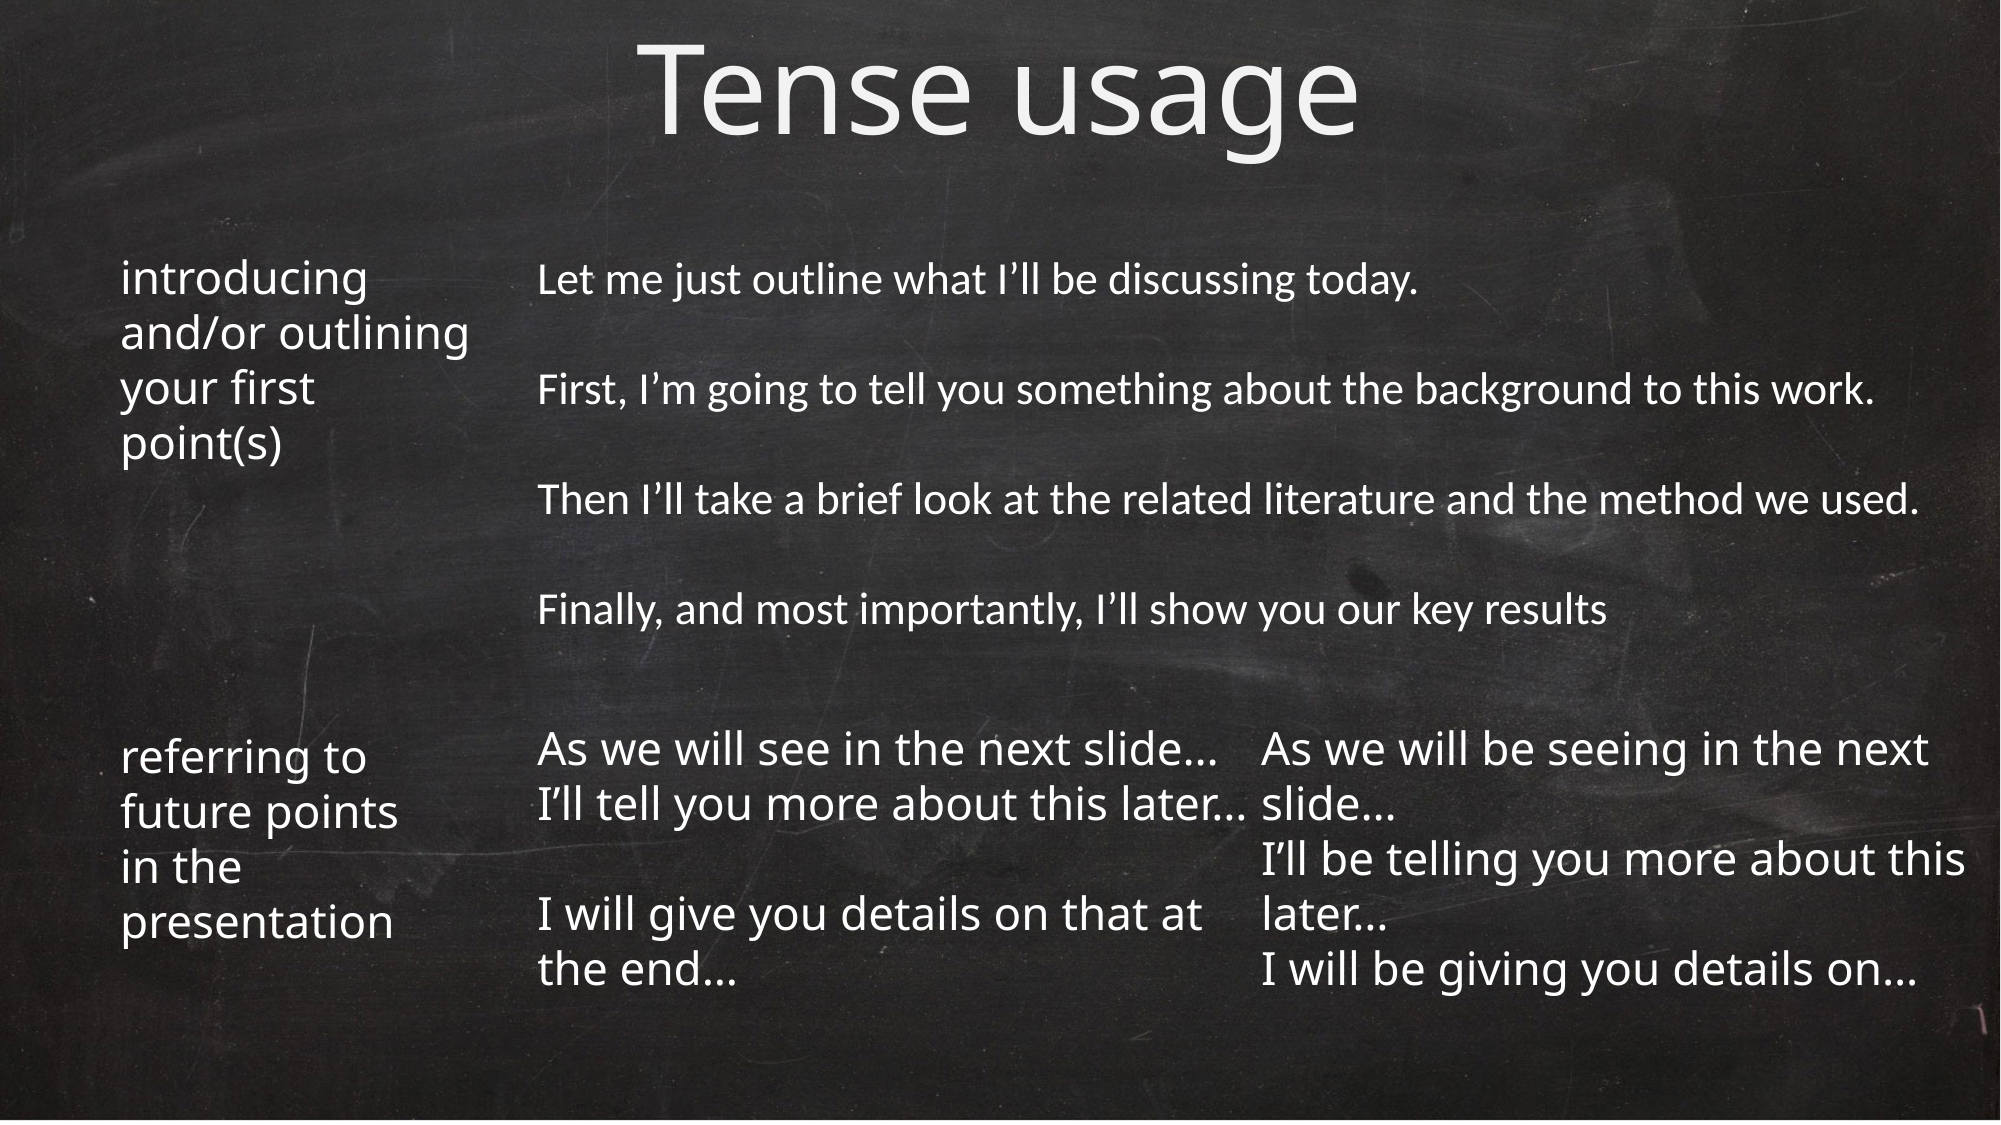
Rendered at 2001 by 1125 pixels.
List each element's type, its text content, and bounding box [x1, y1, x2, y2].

text_box As we will see in the next slide… I’ll tell you more about this later… I will give you details on that at the end… As we will be seeing in the next slide… I’ll be telling you more about this later… I will be giving you details on… [522, 712, 2000, 1105]
text_box Let me just outline what I’ll be discussing today. First, I’m going to tell you something about the background to this work. Then I’ll take a brief look at the related literature and the method we used. Finally, and most importantly, I’ll show you our key results [522, 241, 1940, 641]
text_box referring to future points in the presentation [105, 720, 436, 956]
picture [0, 0, 2001, 1125]
title Tense usage [60, 1, 1940, 169]
text_box introducing and/or outlining your first point(s) [105, 241, 495, 476]
